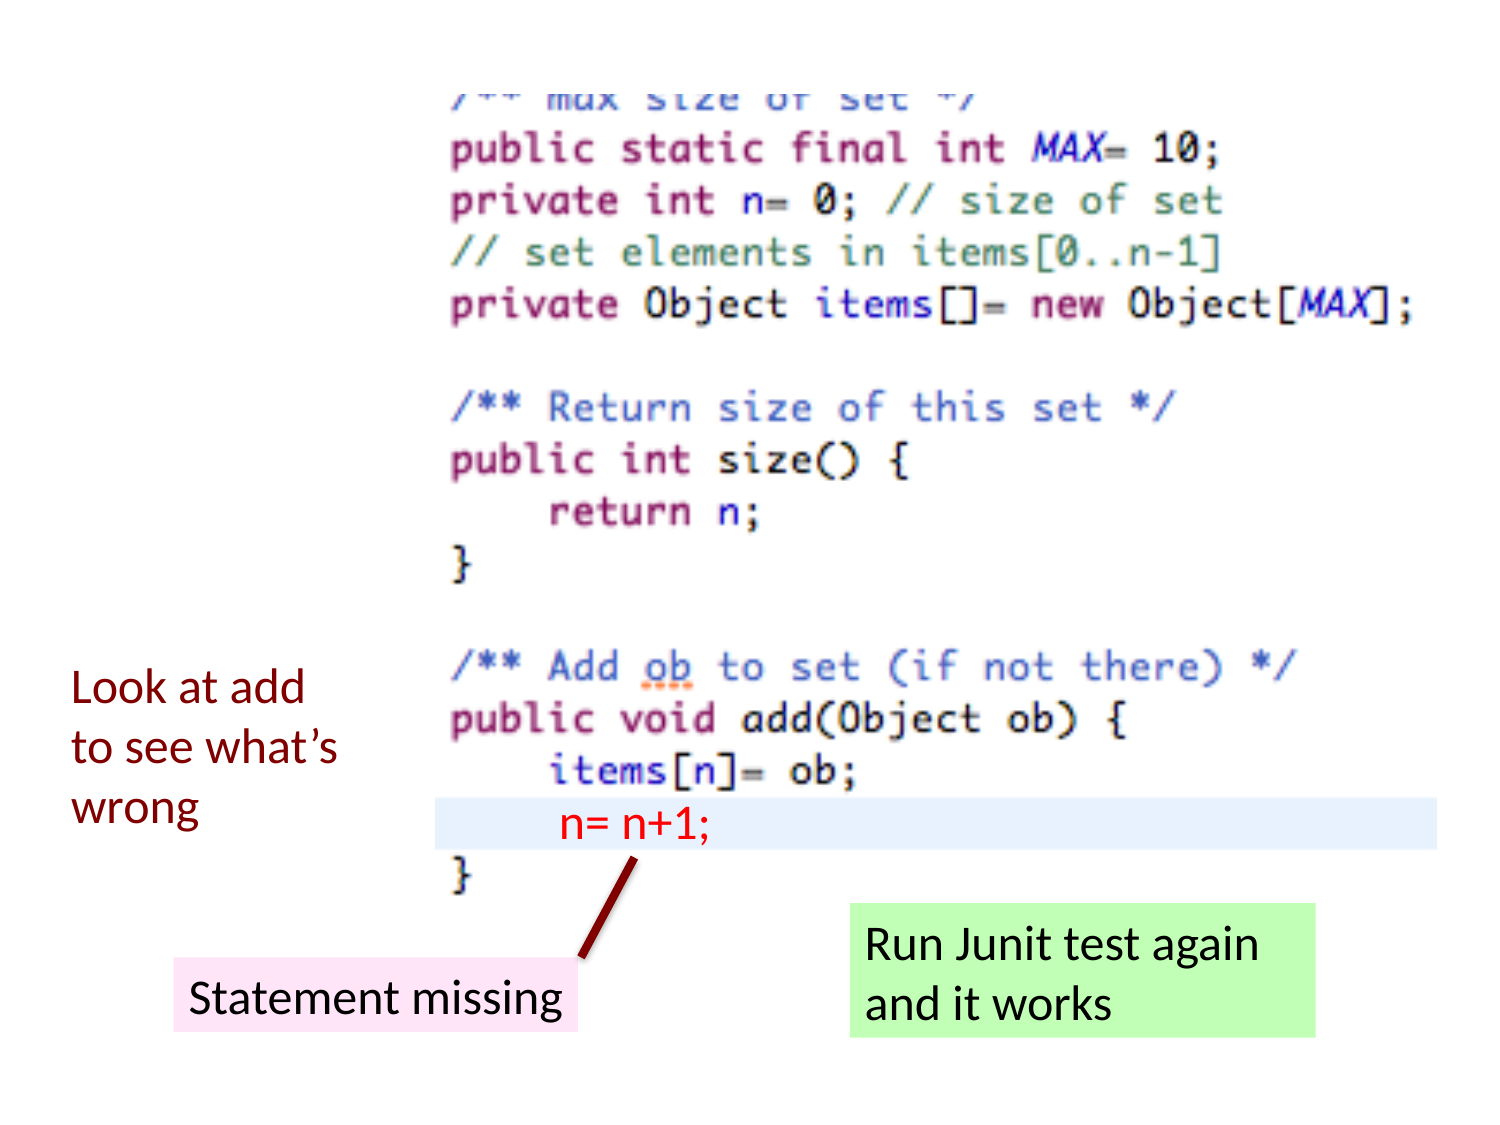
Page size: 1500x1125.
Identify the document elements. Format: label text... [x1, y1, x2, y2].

text_box Run Junit test again and it works [849, 914, 1316, 1038]
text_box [170, 781, 728, 1034]
picture [435, 94, 1437, 907]
text_box Look at add to see what’s wrong [56, 646, 366, 841]
